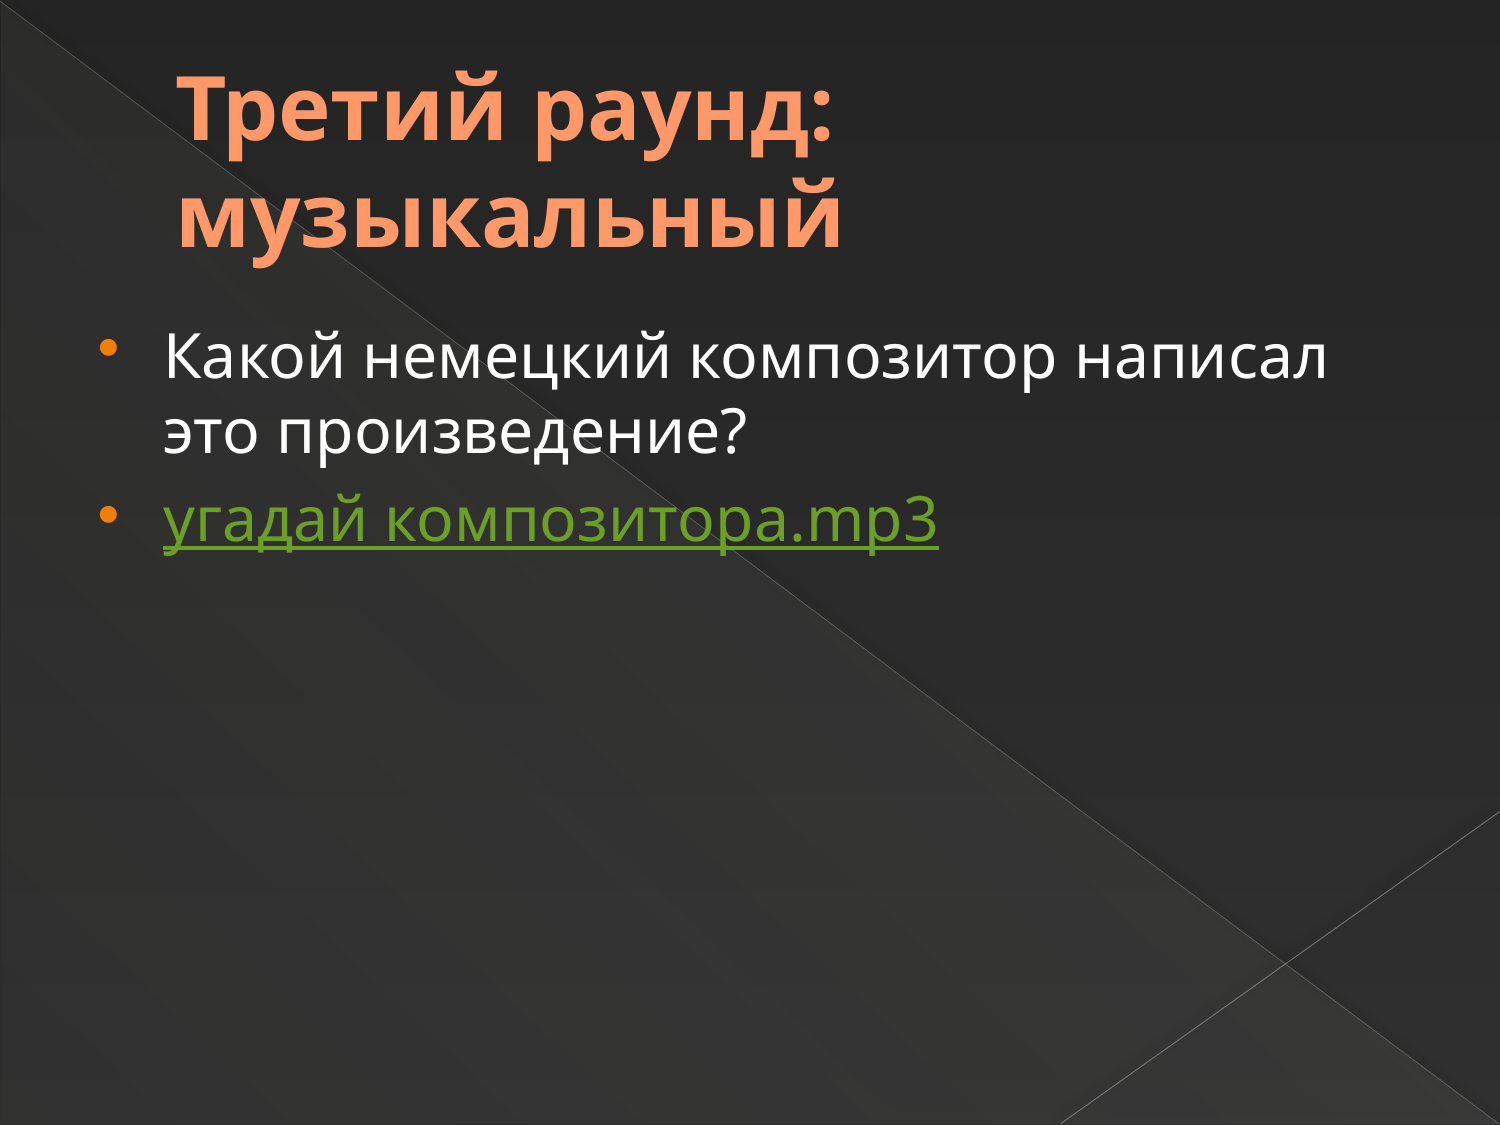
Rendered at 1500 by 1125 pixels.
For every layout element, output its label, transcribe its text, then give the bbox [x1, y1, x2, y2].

list Какой немецкий композитор написал это произведение? угадай композитора.mp3 [75, 308, 1425, 1059]
title Третий раунд: музыкальный [75, 43, 1425, 274]
